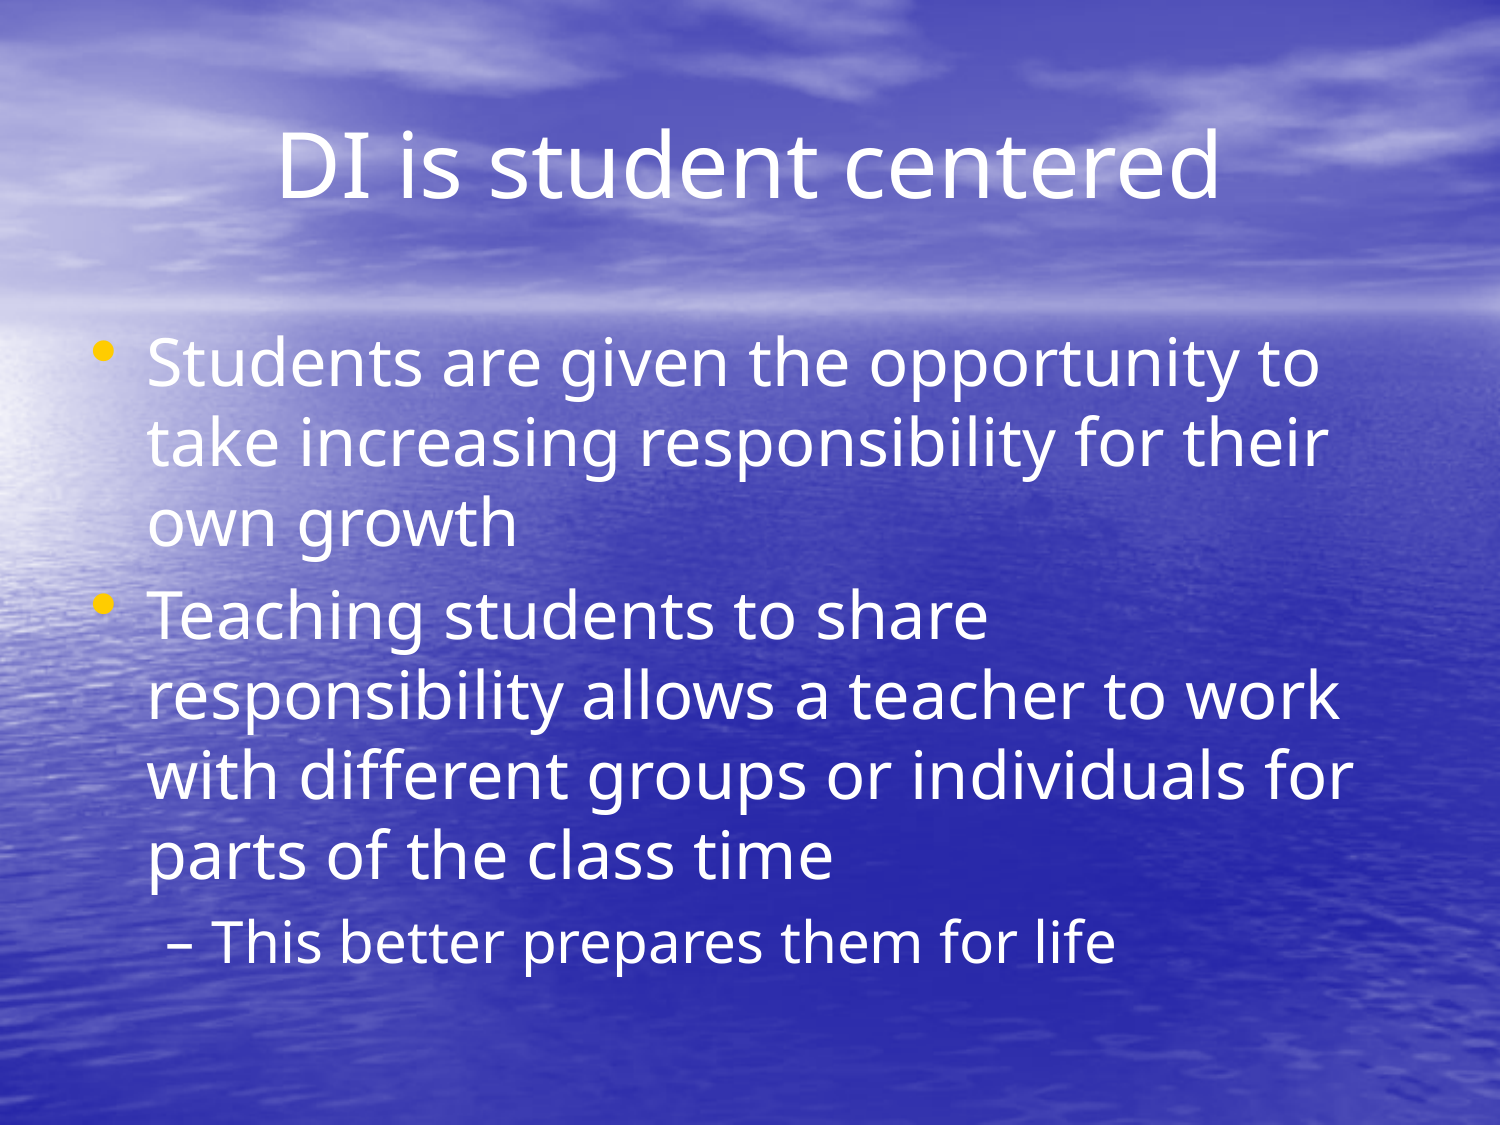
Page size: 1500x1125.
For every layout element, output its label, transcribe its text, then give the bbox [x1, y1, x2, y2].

list Students are given the opportunity to take increasing responsibility for their own growth Teaching students to share responsibility allows a teacher to work with different groups or individuals for parts of the class time This better prepares them for life [74, 312, 1426, 988]
title DI is student centered [74, 47, 1426, 276]
